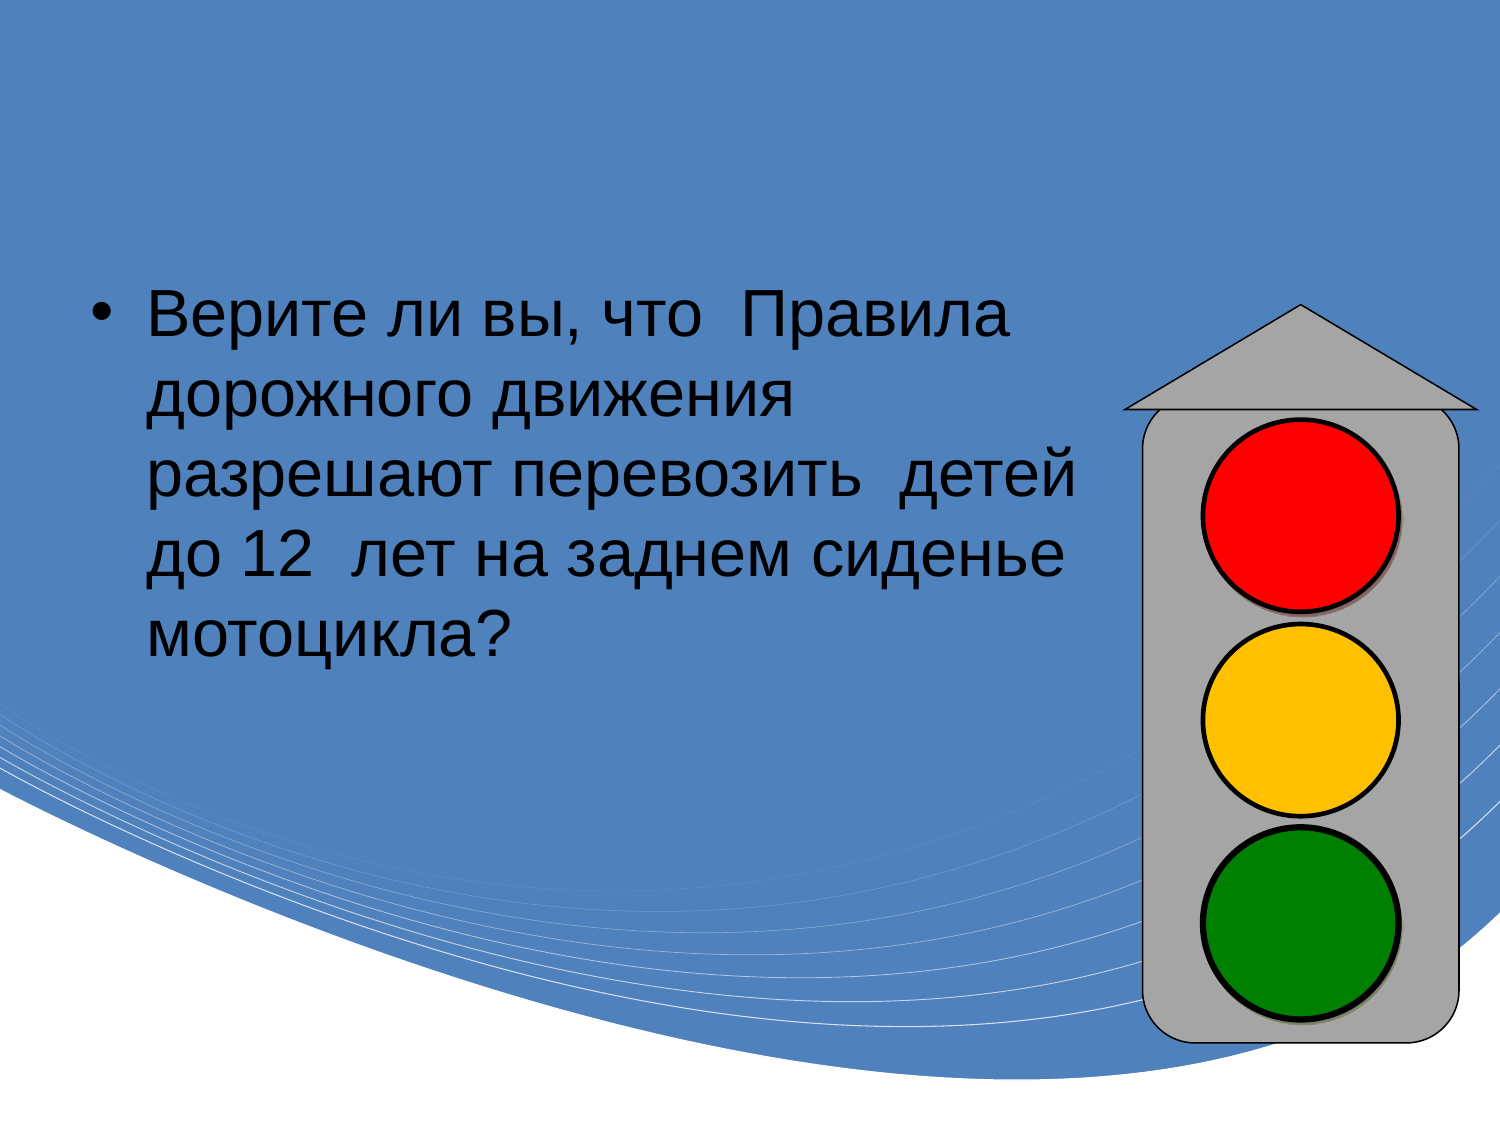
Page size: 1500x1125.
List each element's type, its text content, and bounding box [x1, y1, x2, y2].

text_box [1202, 827, 1399, 1020]
text_box [1202, 624, 1399, 817]
text_box [1142, 410, 1460, 1043]
list Верите ли вы, что Правила дорожного движения разрешают перевозить детей до 12 лет на заднем сиденье мотоцикла? [75, 262, 1125, 1005]
text_box [1125, 304, 1477, 410]
text_box [1202, 419, 1399, 612]
